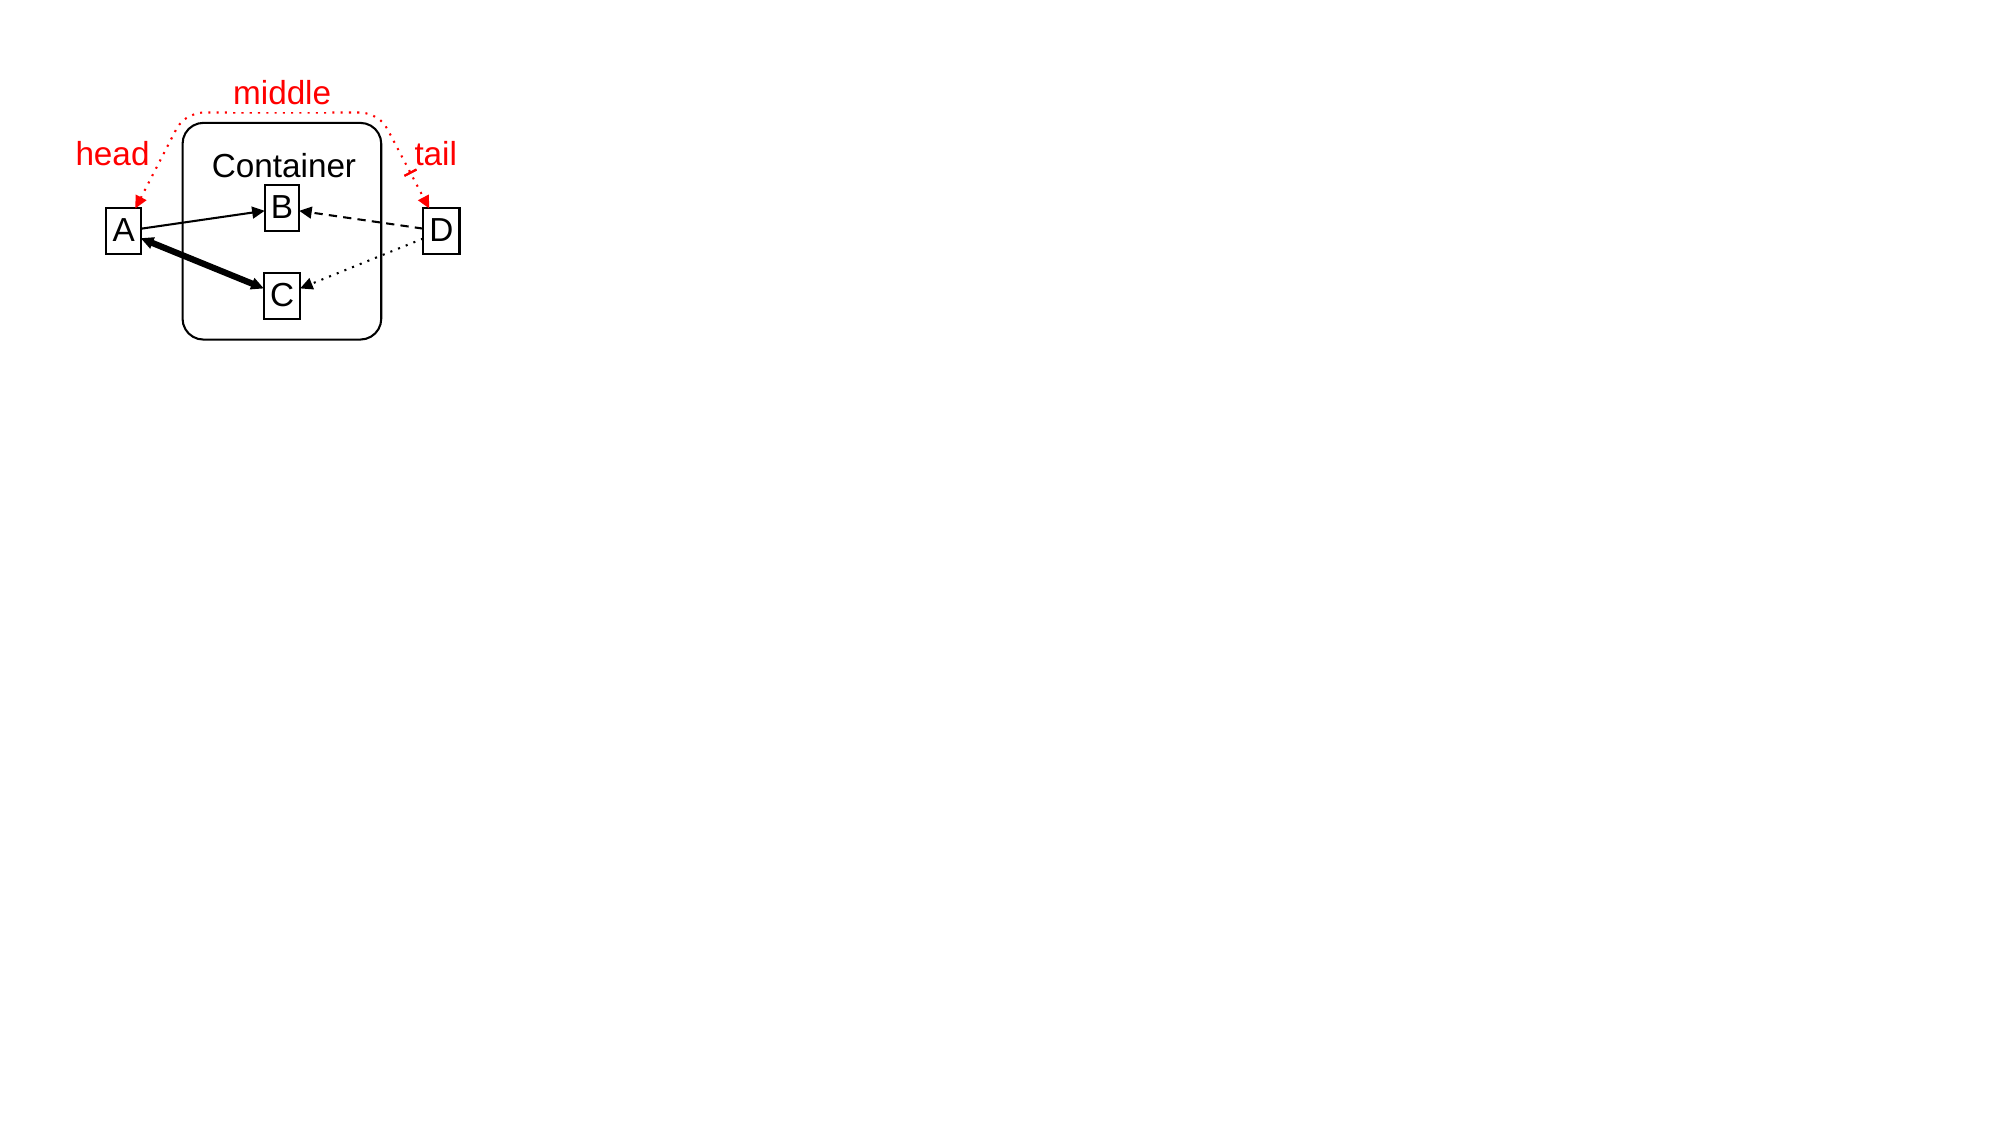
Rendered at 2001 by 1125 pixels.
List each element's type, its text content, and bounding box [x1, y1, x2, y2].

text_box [300, 238, 423, 289]
text_box middle [230, 72, 334, 111]
text_box B [264, 209, 300, 232]
text_box A [106, 208, 141, 255]
text_box [182, 289, 382, 341]
text_box tail [412, 133, 460, 171]
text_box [140, 238, 264, 289]
text_box [182, 229, 382, 272]
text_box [404, 169, 417, 176]
text_box [74, 74, 482, 361]
text_box C [263, 272, 301, 319]
text_box D [422, 208, 460, 255]
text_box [140, 210, 265, 229]
text_box head [73, 133, 152, 171]
text_box [135, 111, 430, 209]
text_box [299, 210, 423, 229]
